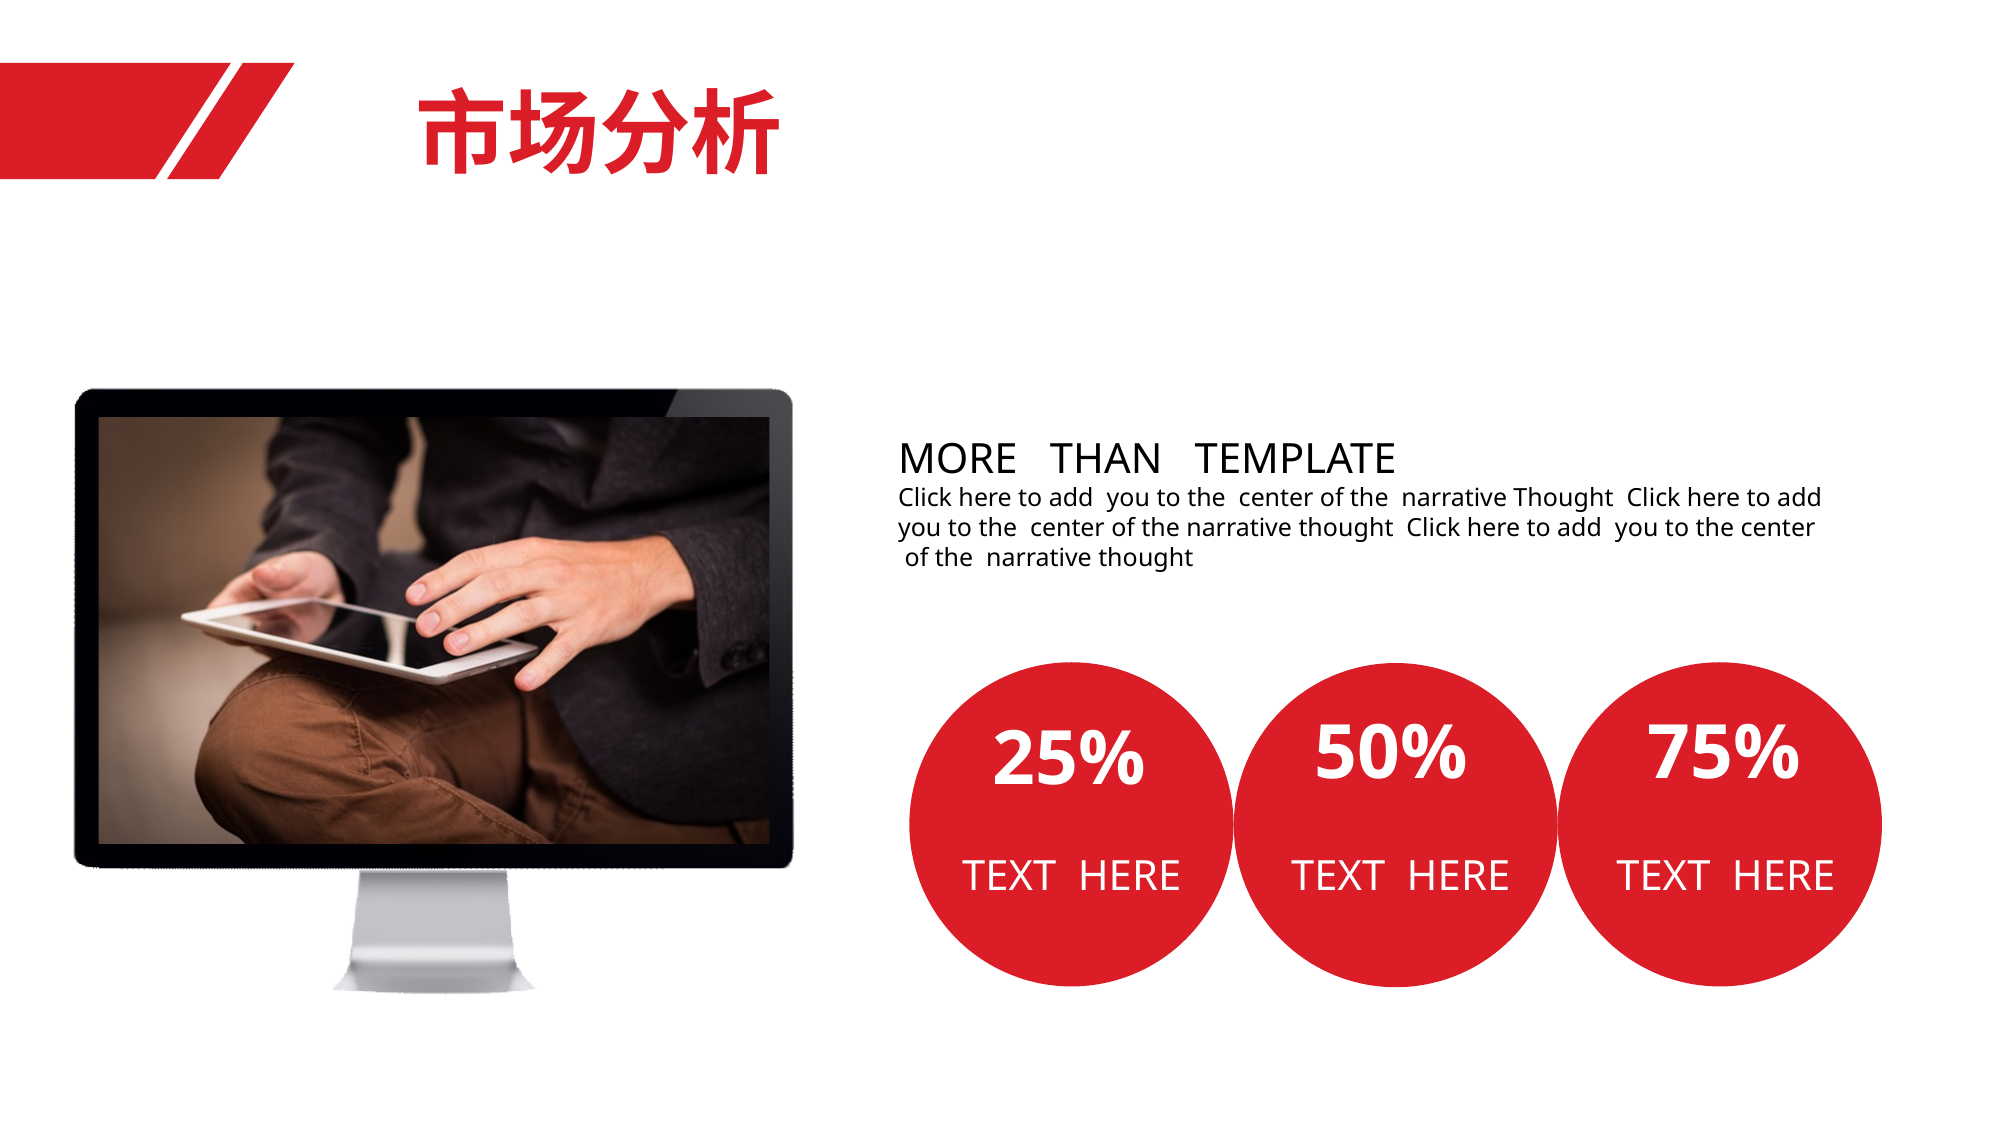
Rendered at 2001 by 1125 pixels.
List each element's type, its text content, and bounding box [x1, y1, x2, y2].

text_box [1557, 662, 1882, 987]
text_box TEXT HERE [947, 841, 1197, 906]
picture [10, 326, 855, 1045]
text_box 市场分析 [401, 67, 798, 193]
text_box MORE THAN TEMPLATE Click here to add you to the center of the narrative Thought Click here to add you to the center of the narrative thought Click here to add you to the center of the narrative thought [883, 424, 1852, 649]
text_box 75% [1632, 696, 1816, 802]
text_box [0, 62, 295, 180]
text_box TEXT HERE [1601, 841, 1851, 906]
text_box [909, 662, 1234, 987]
text_box TEXT HERE [1276, 841, 1526, 906]
text_box 50% [1299, 696, 1483, 802]
text_box 25% [978, 702, 1161, 808]
text_box [1233, 663, 1558, 988]
